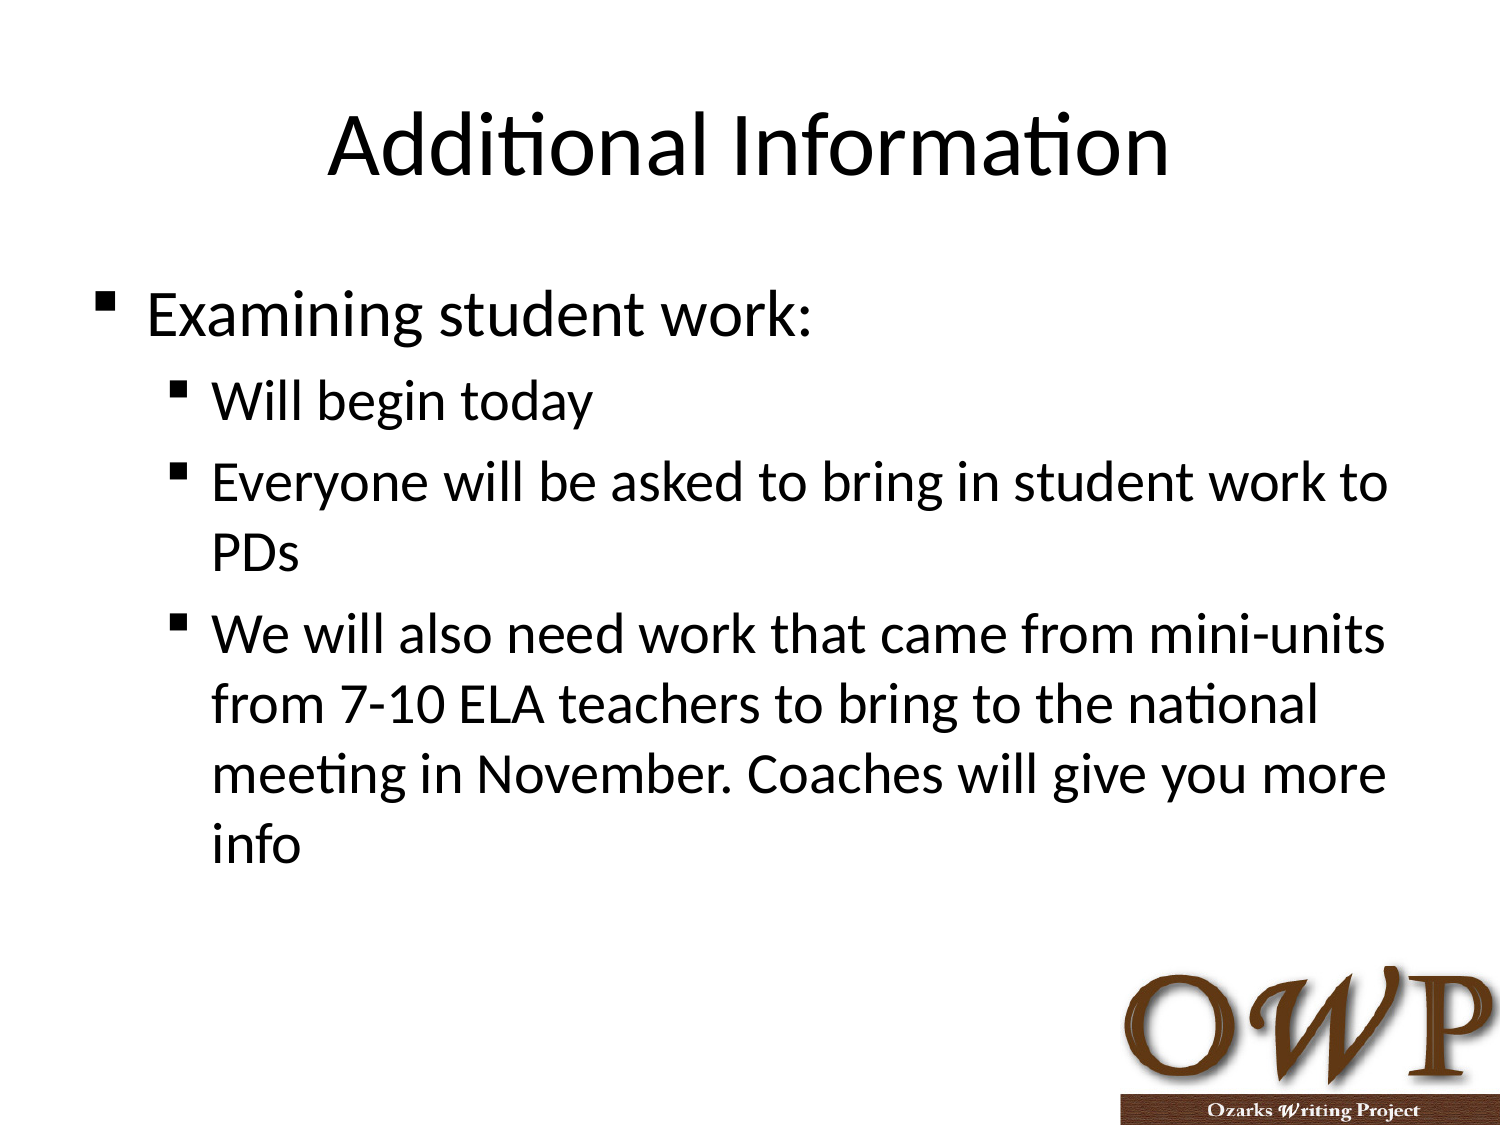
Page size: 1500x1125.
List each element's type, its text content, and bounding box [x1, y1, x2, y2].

picture [1120, 957, 1500, 1125]
title Additional Information [74, 44, 1426, 233]
list Examining student work: Will begin today Everyone will be asked to bring in student work to PDs We will also need work that came from mini-units from 7-10 ELA teachers to bring to the national meeting in November. Coaches will give you more info [74, 262, 1426, 1006]
